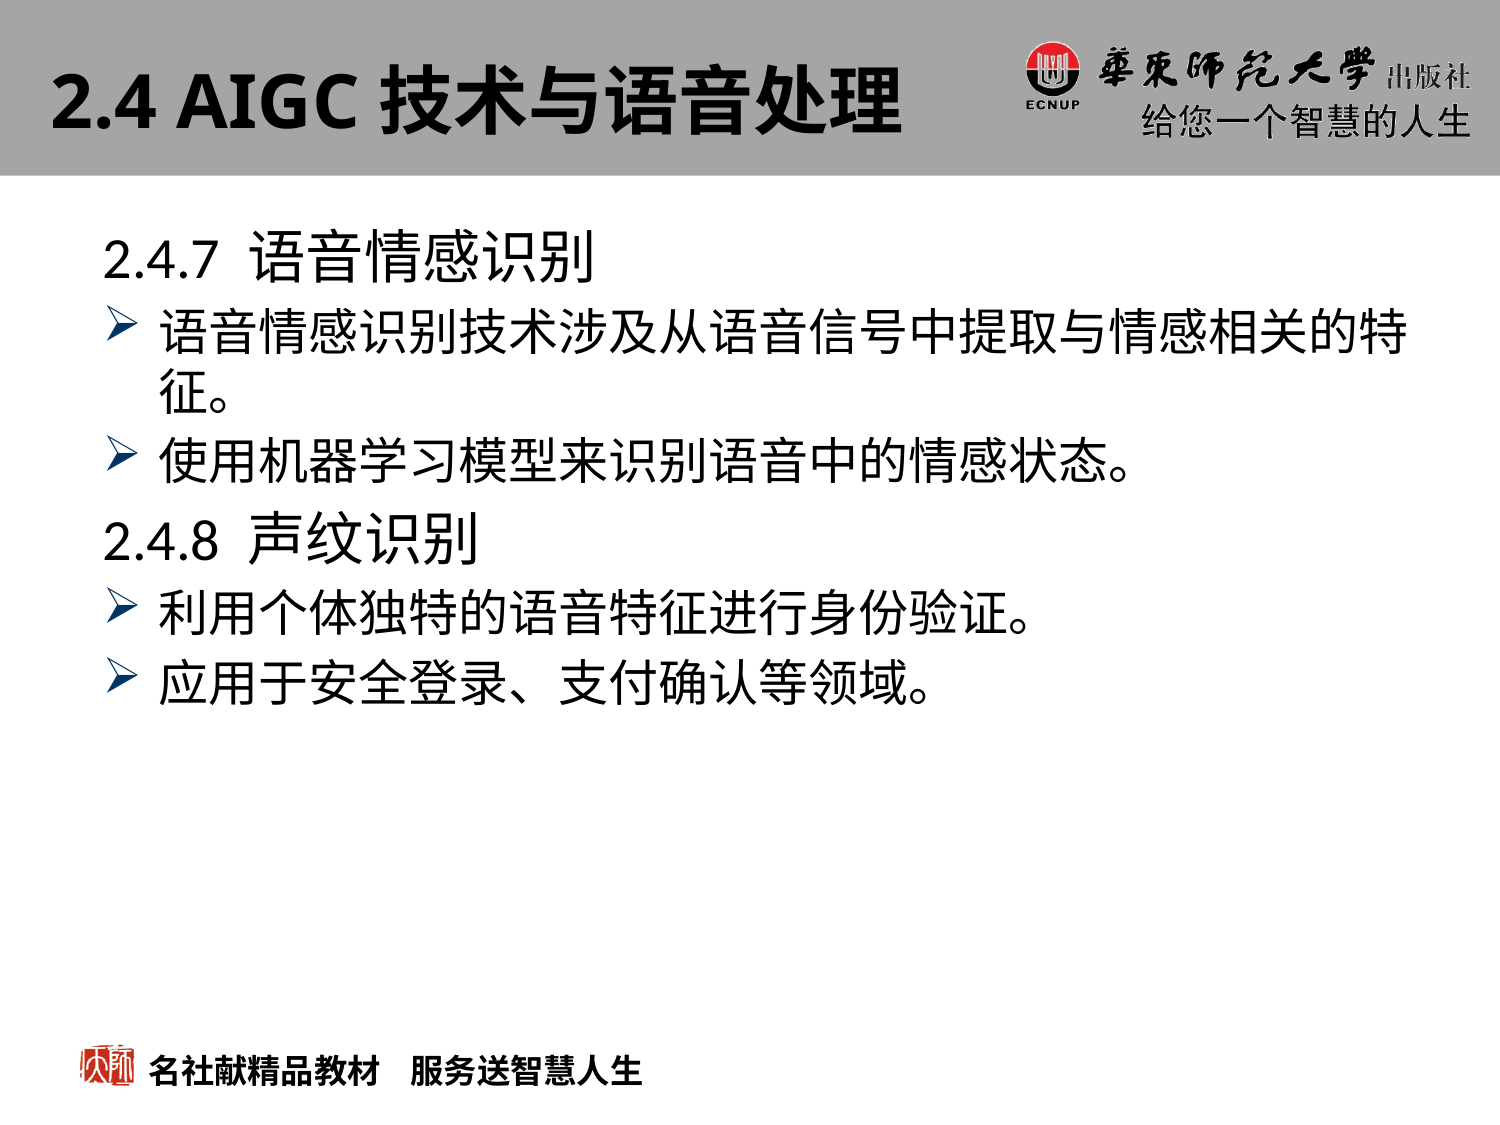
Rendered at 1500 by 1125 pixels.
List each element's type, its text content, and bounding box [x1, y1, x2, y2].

title 2.4 AIGC技术与语音处理 [35, 58, 1198, 139]
picture [70, 1042, 138, 1090]
list 2.4.7 语音情感识别 语音情感识别技术涉及从语音信号中提取与情感相关的特征。 使用机器学习模型来识别语音中的情感状态。 2.4.8 声纹识别 利用个体独特的语音特征进行身份验证。 应用于安全登录、支付确认等领域。 [87, 212, 1459, 1035]
picture [1009, 35, 1500, 153]
